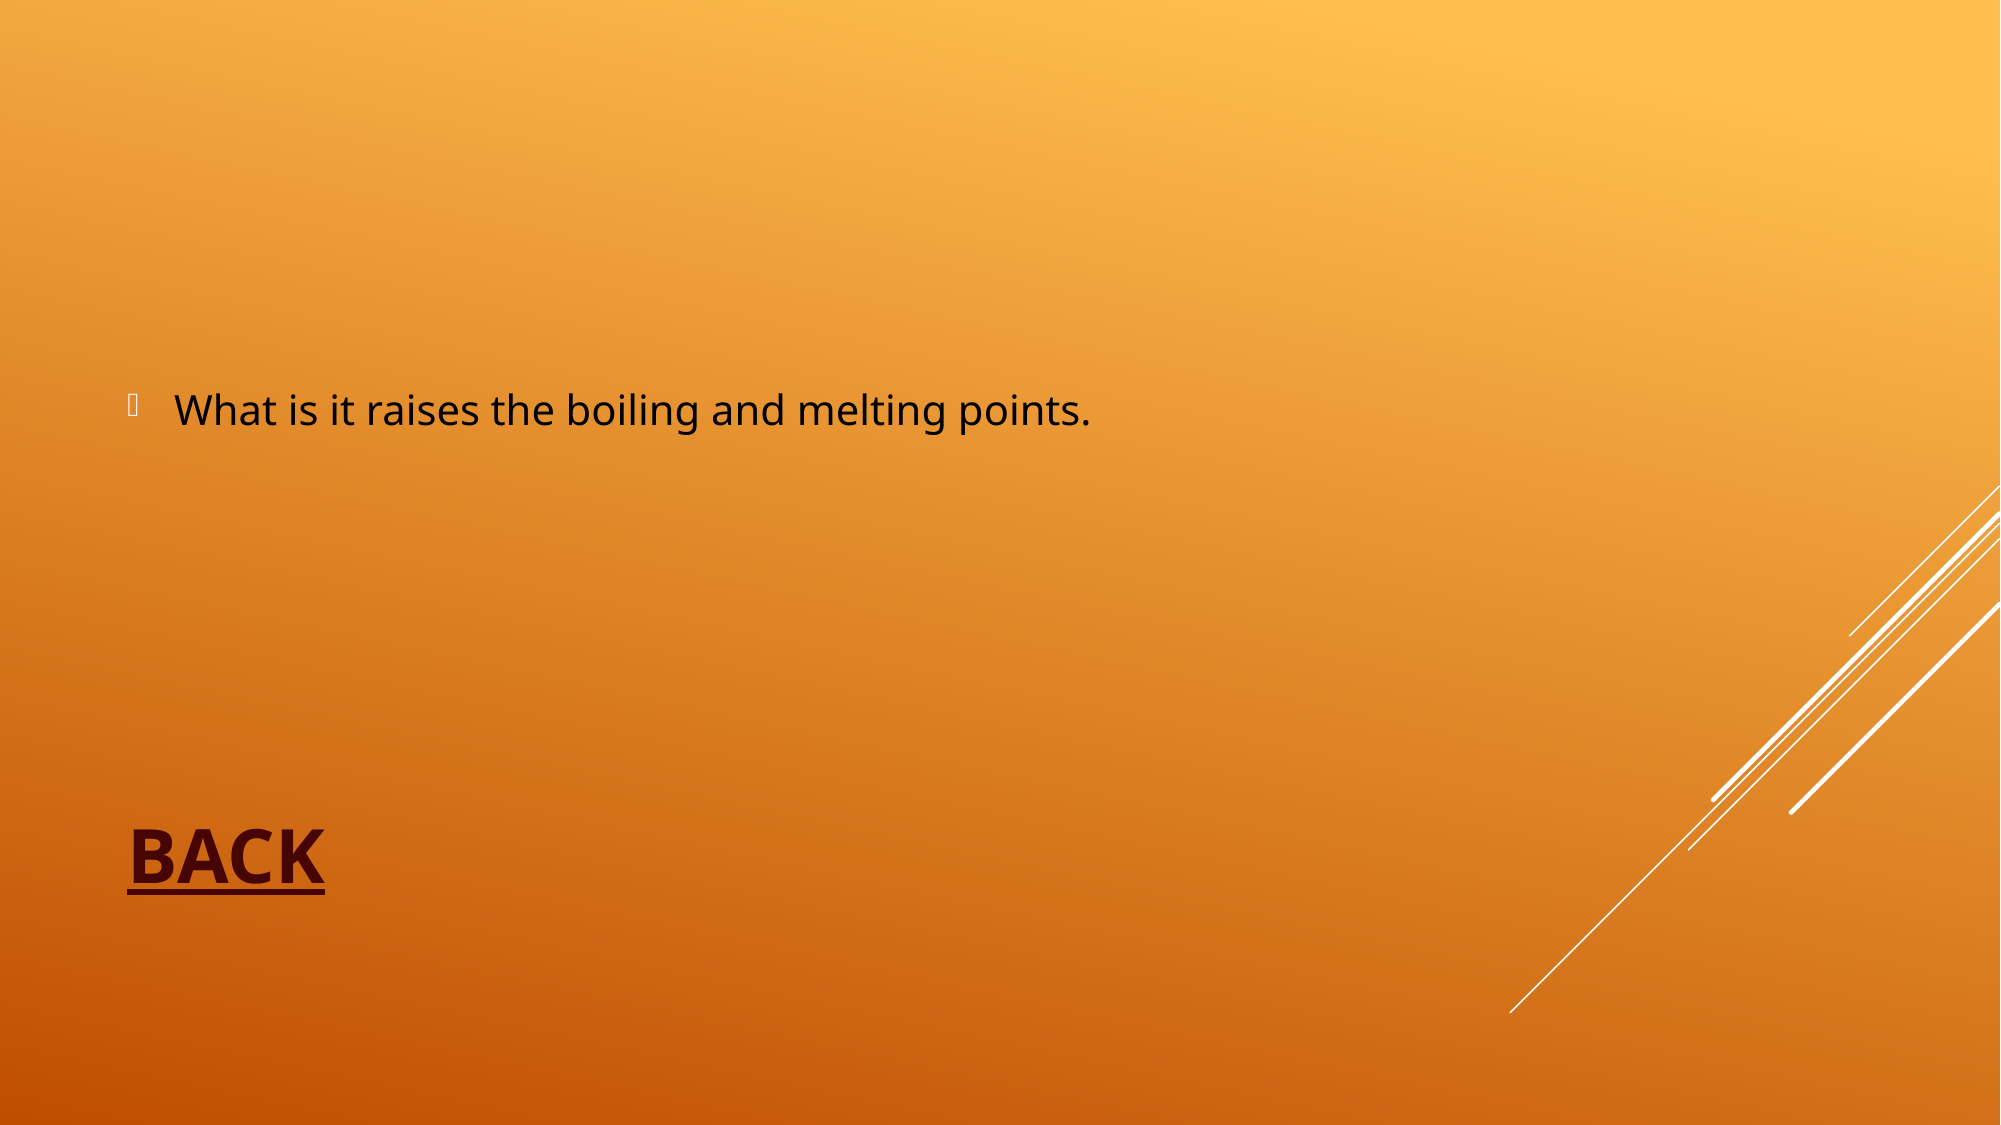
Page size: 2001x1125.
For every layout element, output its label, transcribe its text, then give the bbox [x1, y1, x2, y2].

title Back [112, 736, 1513, 984]
list What is it raises the boiling and melting points. [112, 112, 1513, 706]
